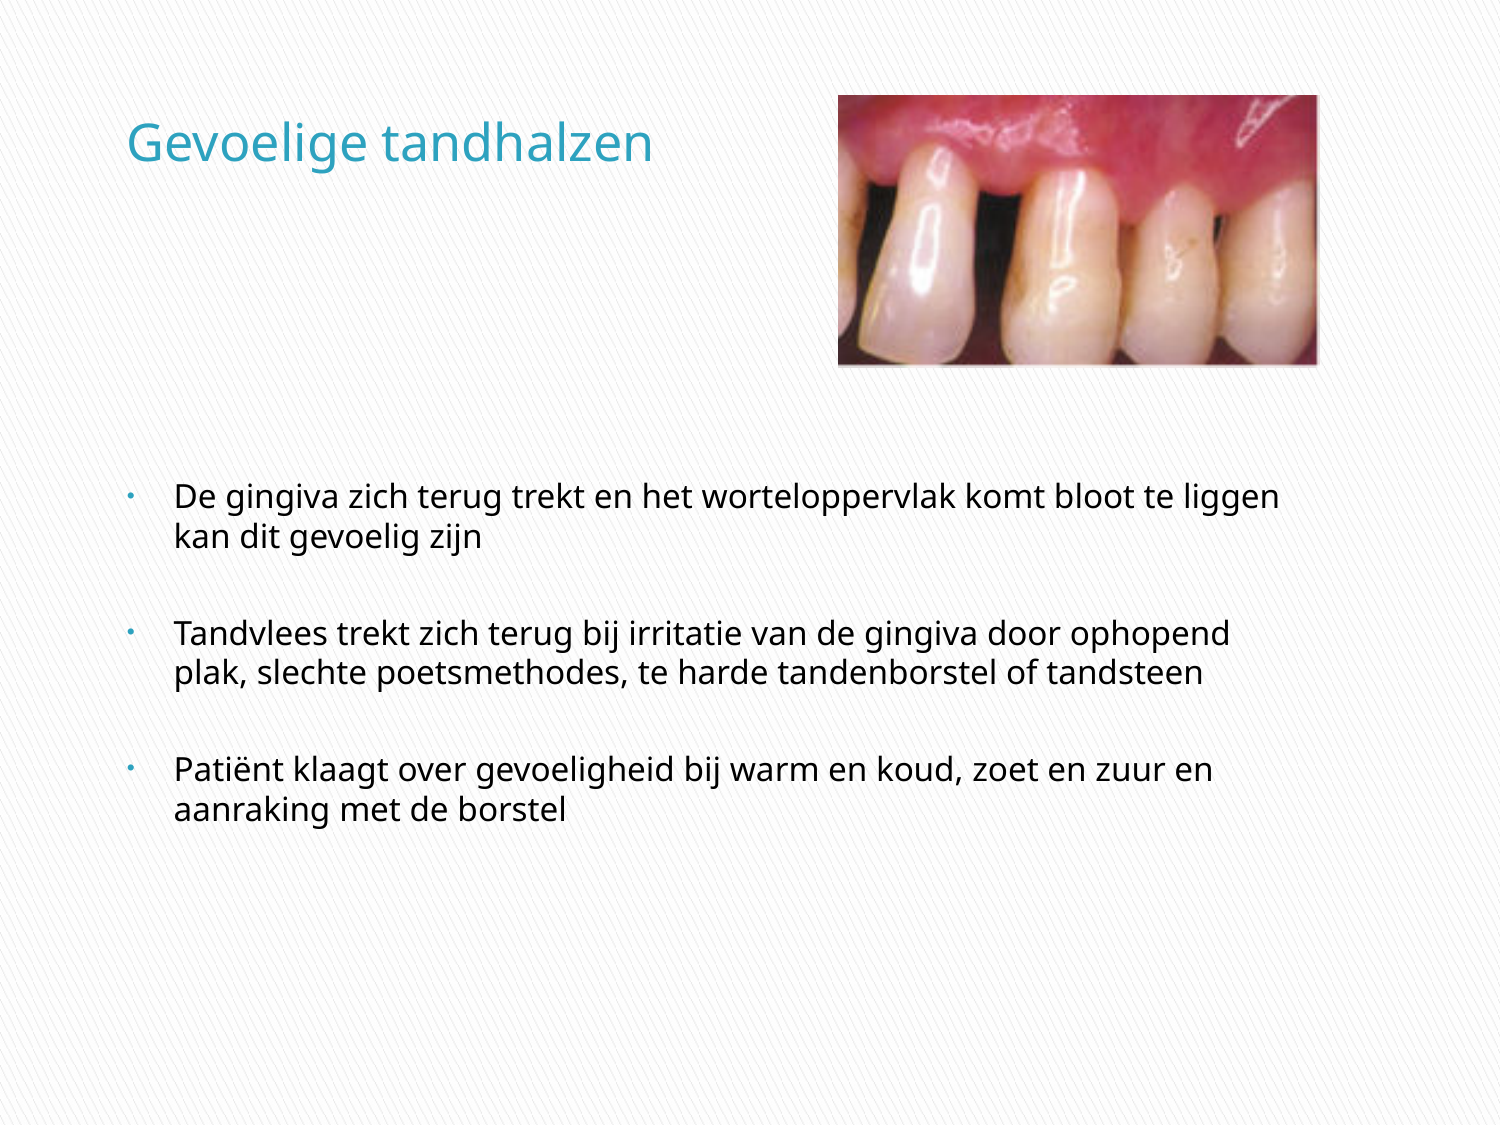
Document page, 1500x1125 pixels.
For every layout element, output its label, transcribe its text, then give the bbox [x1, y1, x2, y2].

title Gevoelige tandhalzen [112, 101, 777, 241]
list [838, 95, 1320, 368]
list De gingiva zich terug trekt en het worteloppervlak komt bloot te liggen kan dit gevoelig zijn Tandvlees trekt zich terug bij irritatie van de gingiva door ophopend plak, slechte poetsmethodes, te harde tandenborstel of tandsteen Patiënt klaagt over gevoeligheid bij warm en koud, zoet en zuur en aanraking met de borstel [112, 468, 1319, 953]
